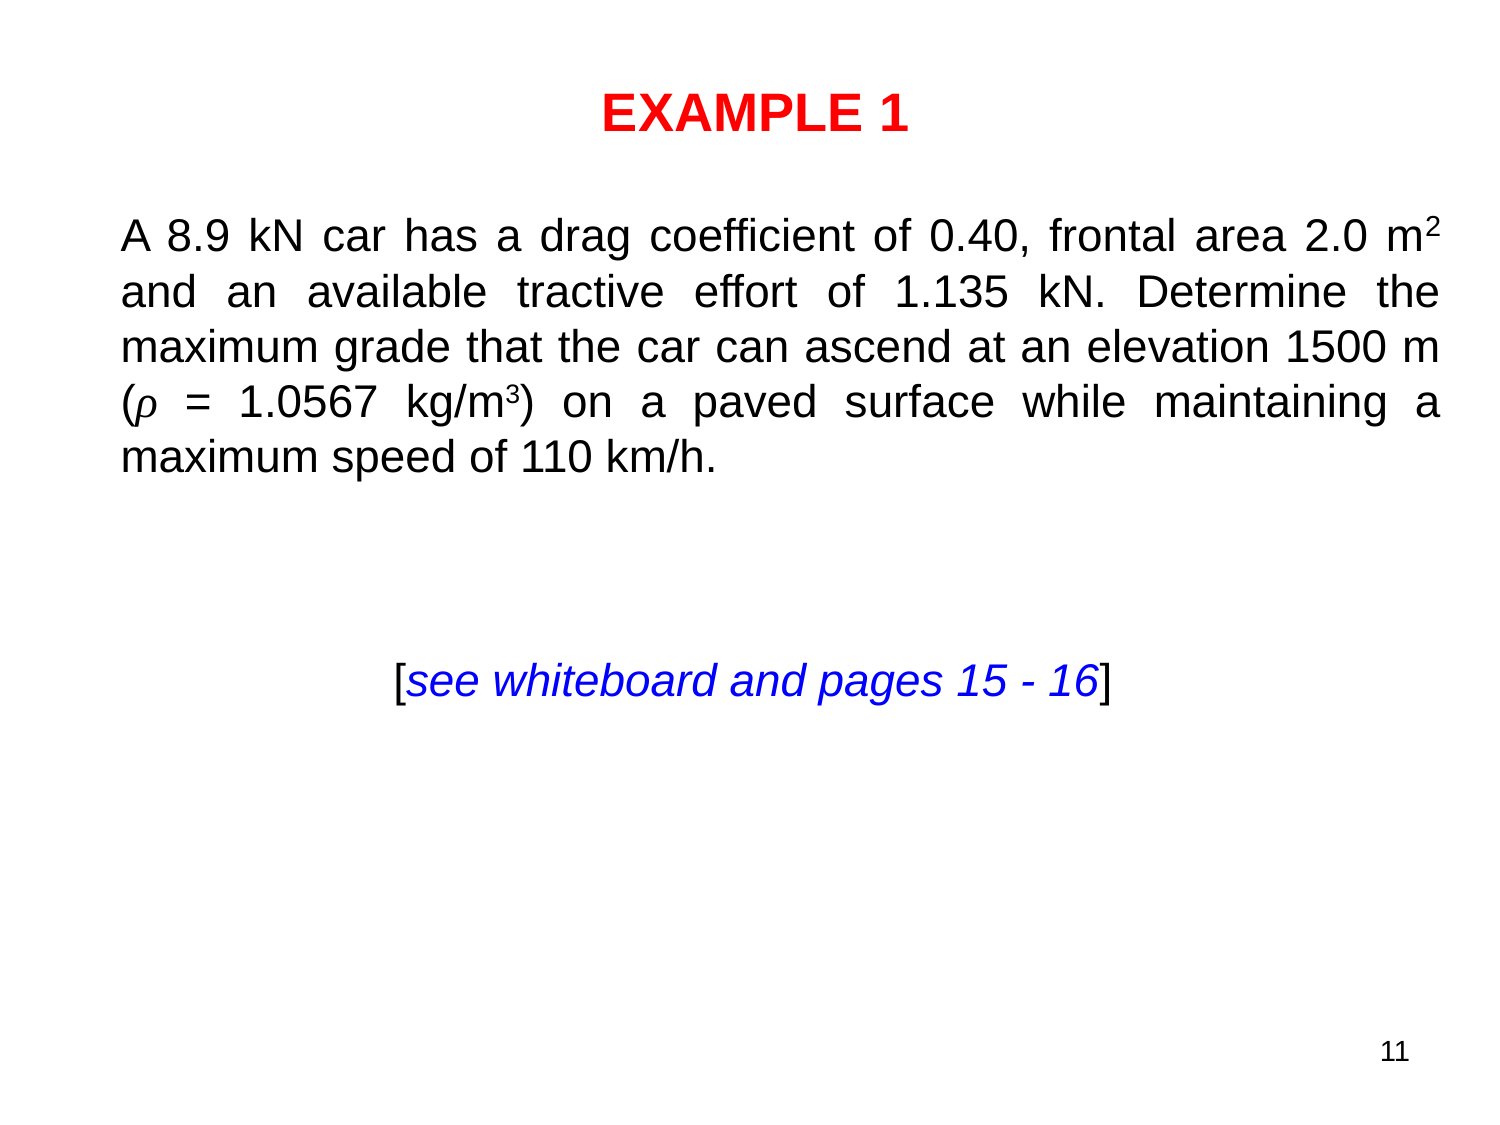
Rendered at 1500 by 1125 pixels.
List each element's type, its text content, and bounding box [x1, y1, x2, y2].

text_box 11 [1074, 1024, 1425, 1103]
text_box A 8.9 kN car has a drag coefficient of 0.40, frontal area 2.0 m2 and an available tractive effort of 1.135 kN. Determine the maximum grade that the car can ascend at an elevation 1500 m (ρ = 1.0567 kg/m3) on a paved surface while maintaining a maximum speed of 110 km/h. [see whiteboard and pages 15 - 16] [49, 194, 1457, 377]
title EXAMPLE 1 [41, 42, 1471, 177]
